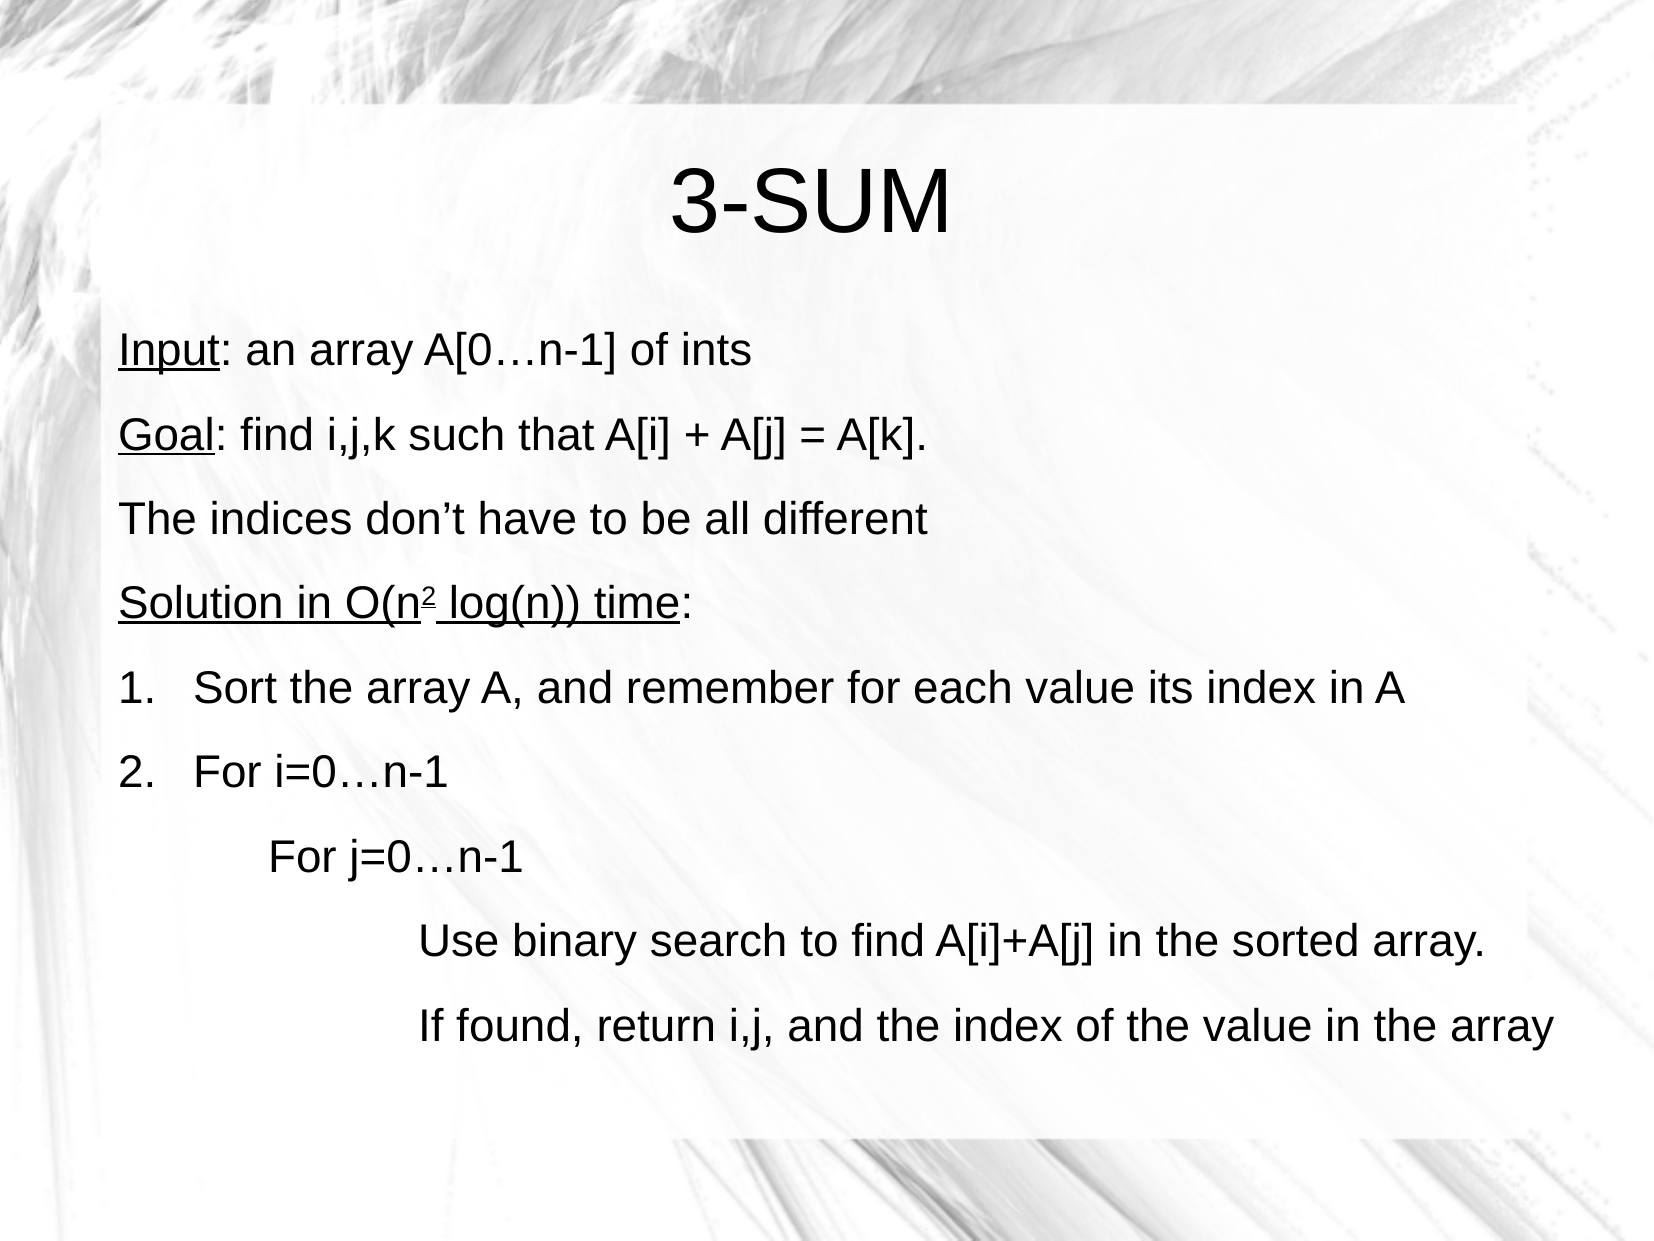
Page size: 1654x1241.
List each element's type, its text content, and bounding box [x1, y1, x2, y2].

picture [0, 0, 1654, 1241]
list Input: an array A[0…n-1] of ints Goal: find i,j,k such that A[i] + A[j] = A[k]. The indices don’t have to be all different Solution in O(n2 log(n)) time: Sort the array A, and remember for each value its index in A For i=0…n-1 For j=0…n-1 Use binary search to find A[i]+A[j] in the sorted array. If found, return i,j, and the index of the value in the array [118, 319, 1571, 1102]
title 3-SUM [118, 112, 1506, 281]
